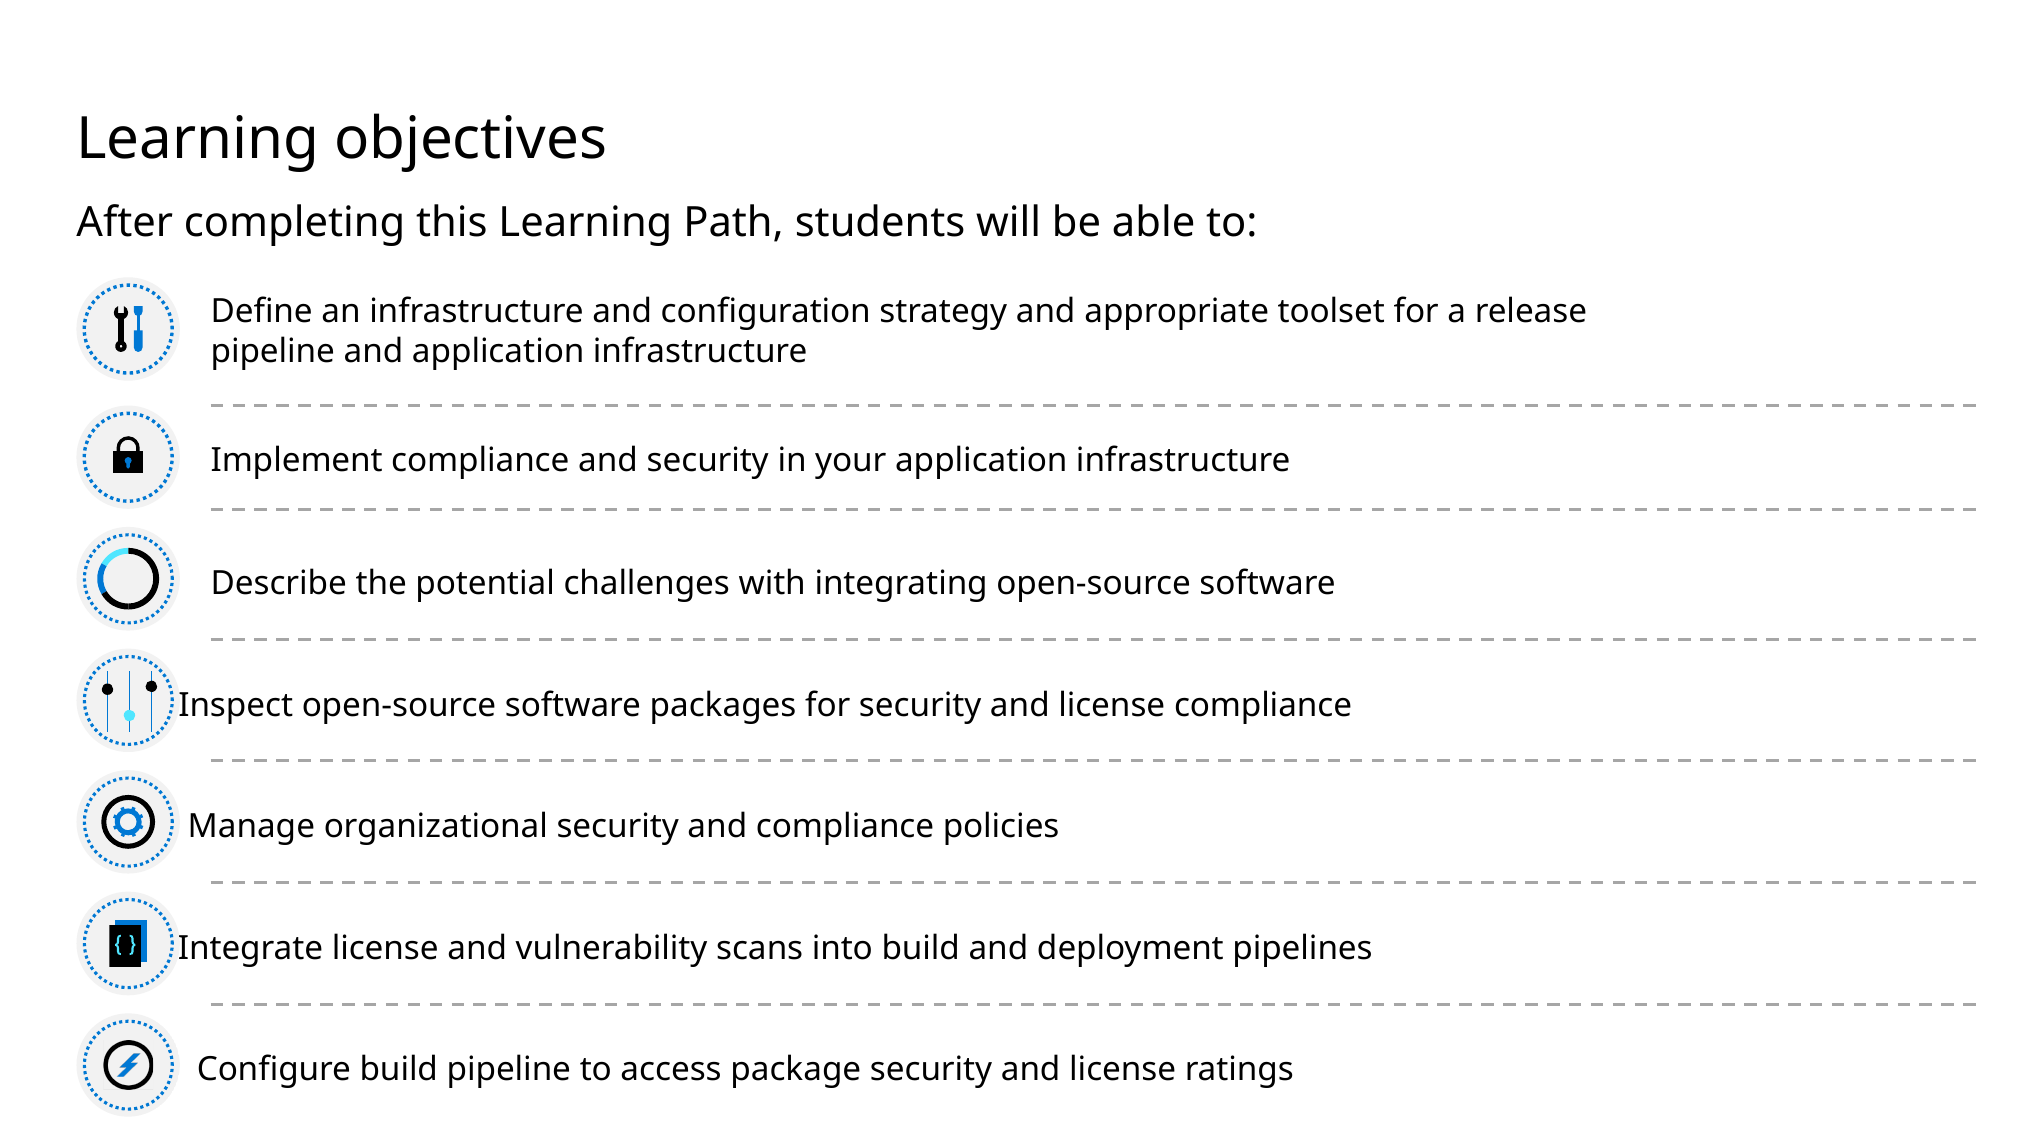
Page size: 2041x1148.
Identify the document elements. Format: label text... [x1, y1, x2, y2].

picture [76, 405, 181, 509]
text_box Inspect open-source software packages for security and license compliance [181, 680, 1355, 723]
picture [76, 648, 181, 753]
text_box Manage organizational security and compliance policies [187, 801, 1061, 845]
text_box After completing this Learning Path, students will be able to: [76, 195, 1977, 246]
picture [76, 1012, 181, 1117]
picture [76, 276, 181, 381]
picture [76, 526, 181, 631]
text_box Configure build pipeline to access package security and license ratings [196, 1044, 1296, 1088]
text_box Define an infrastructure and configuration strategy and appropriate toolset for a release pipeline and application infrastructure [210, 288, 1611, 370]
title Learning objectives [76, 103, 1969, 172]
text_box Implement compliance and security in your application infrastructure [210, 437, 1681, 478]
picture [76, 769, 181, 874]
picture [76, 891, 181, 996]
text_box Integrate license and vulnerability scans into build and deployment pipelines [181, 923, 1375, 966]
text_box Describe the potential challenges with integrating open-source software [210, 558, 1968, 602]
